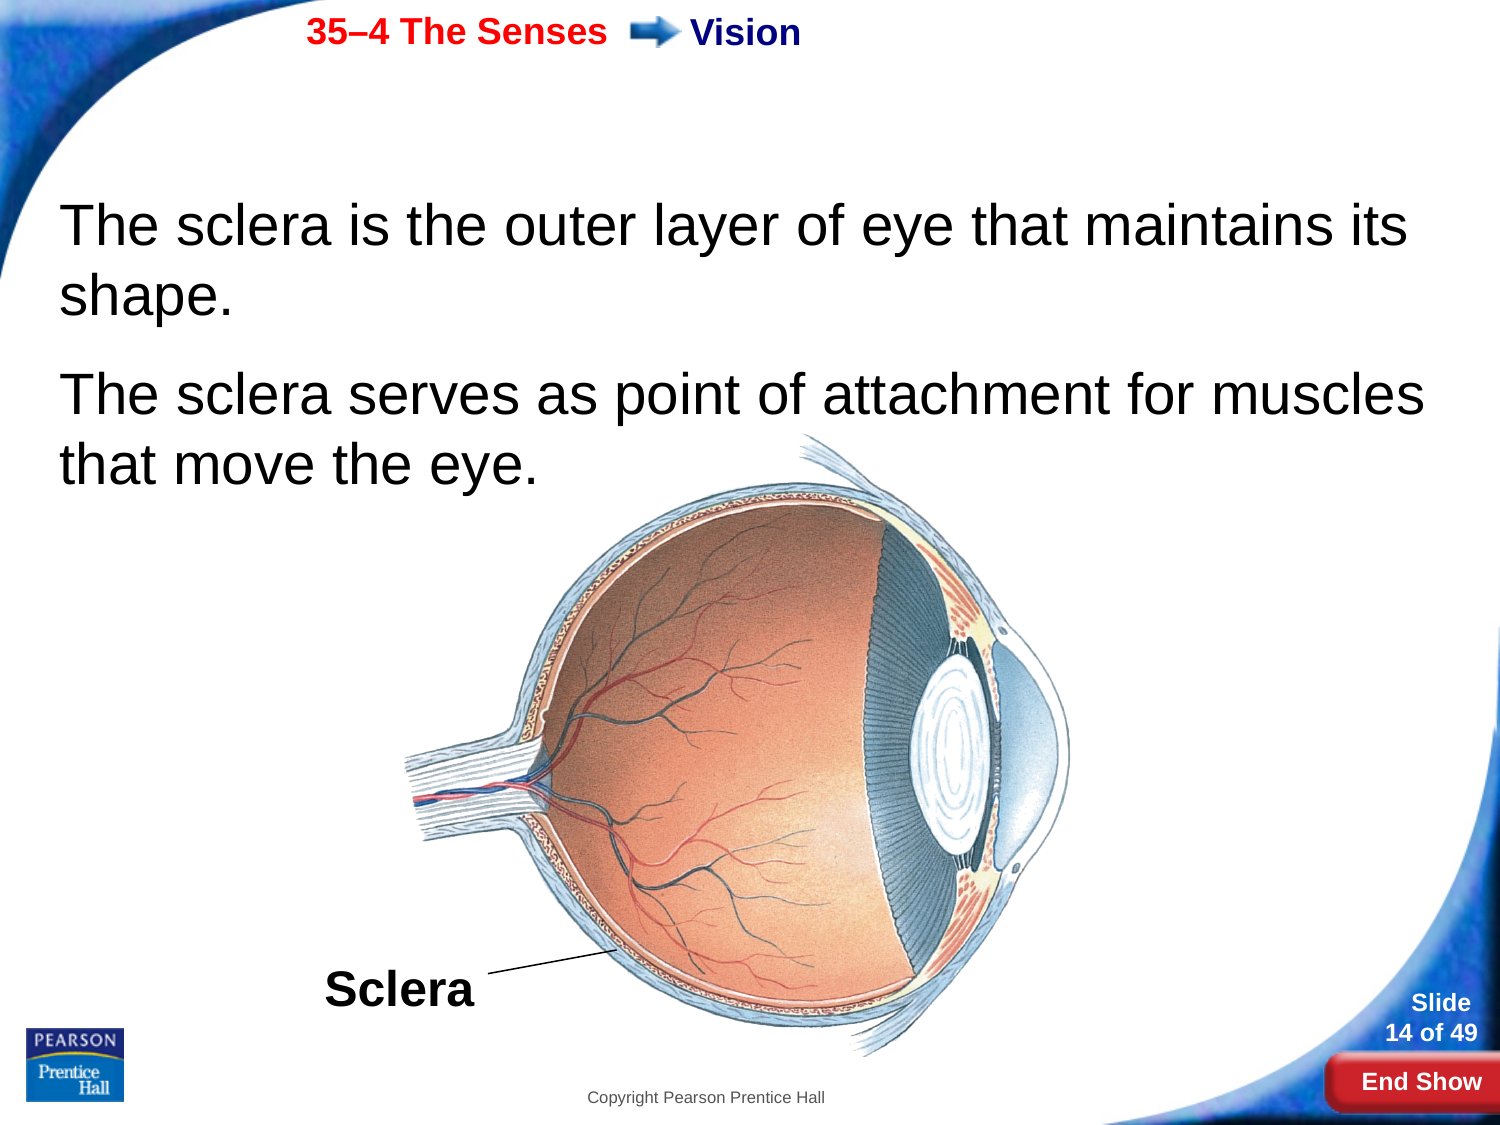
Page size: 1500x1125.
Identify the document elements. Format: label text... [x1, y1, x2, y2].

title Vision [674, 0, 1344, 76]
footer Copyright Pearson Prentice Hall [468, 1078, 945, 1105]
list The sclera is the outer layer of eye that maintains its shape. The sclera serves as point of attachment for muscles that move the eye. [44, 179, 1463, 976]
text_box Sclera [309, 949, 381, 1024]
picture [0, 0, 1500, 1125]
